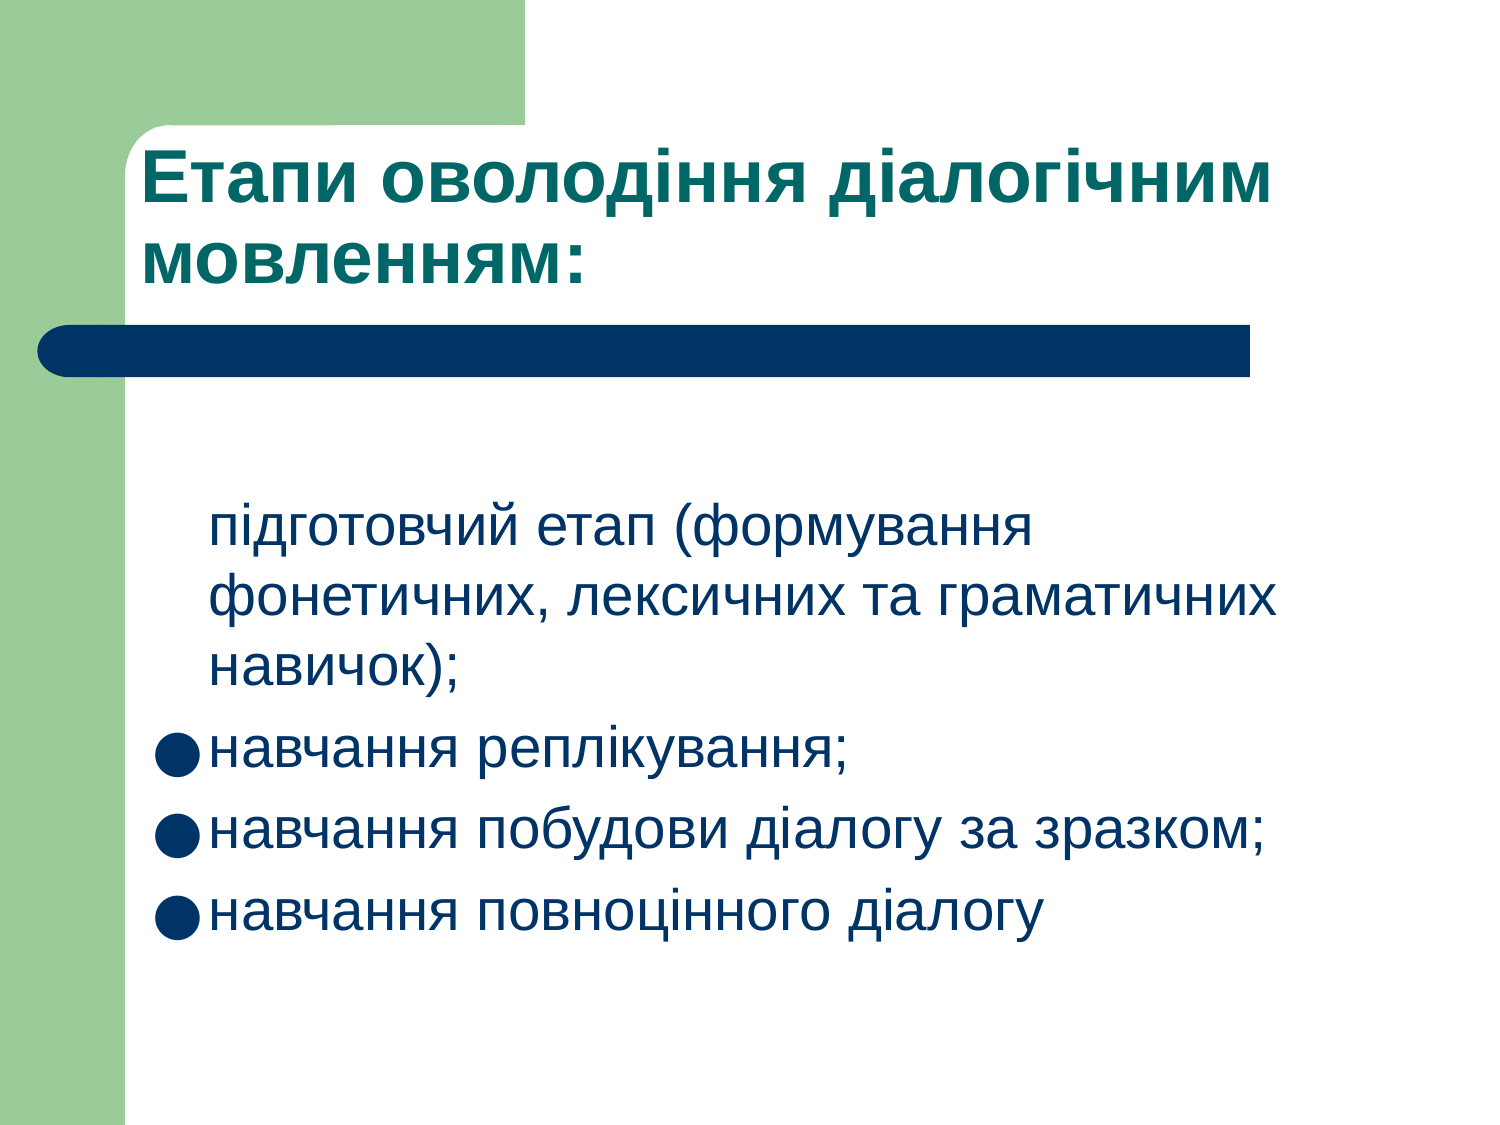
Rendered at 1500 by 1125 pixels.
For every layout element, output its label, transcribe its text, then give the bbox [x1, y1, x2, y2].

title Етапи оволодіння діалогічним мовленням: [125, 125, 1425, 313]
list підготовчий етап (формування фонетичних, лексичних та граматичних навичок); навчання реплікування; навчання побудови діалогу за зразком; навчання повноцінного діалогу [137, 479, 1400, 999]
